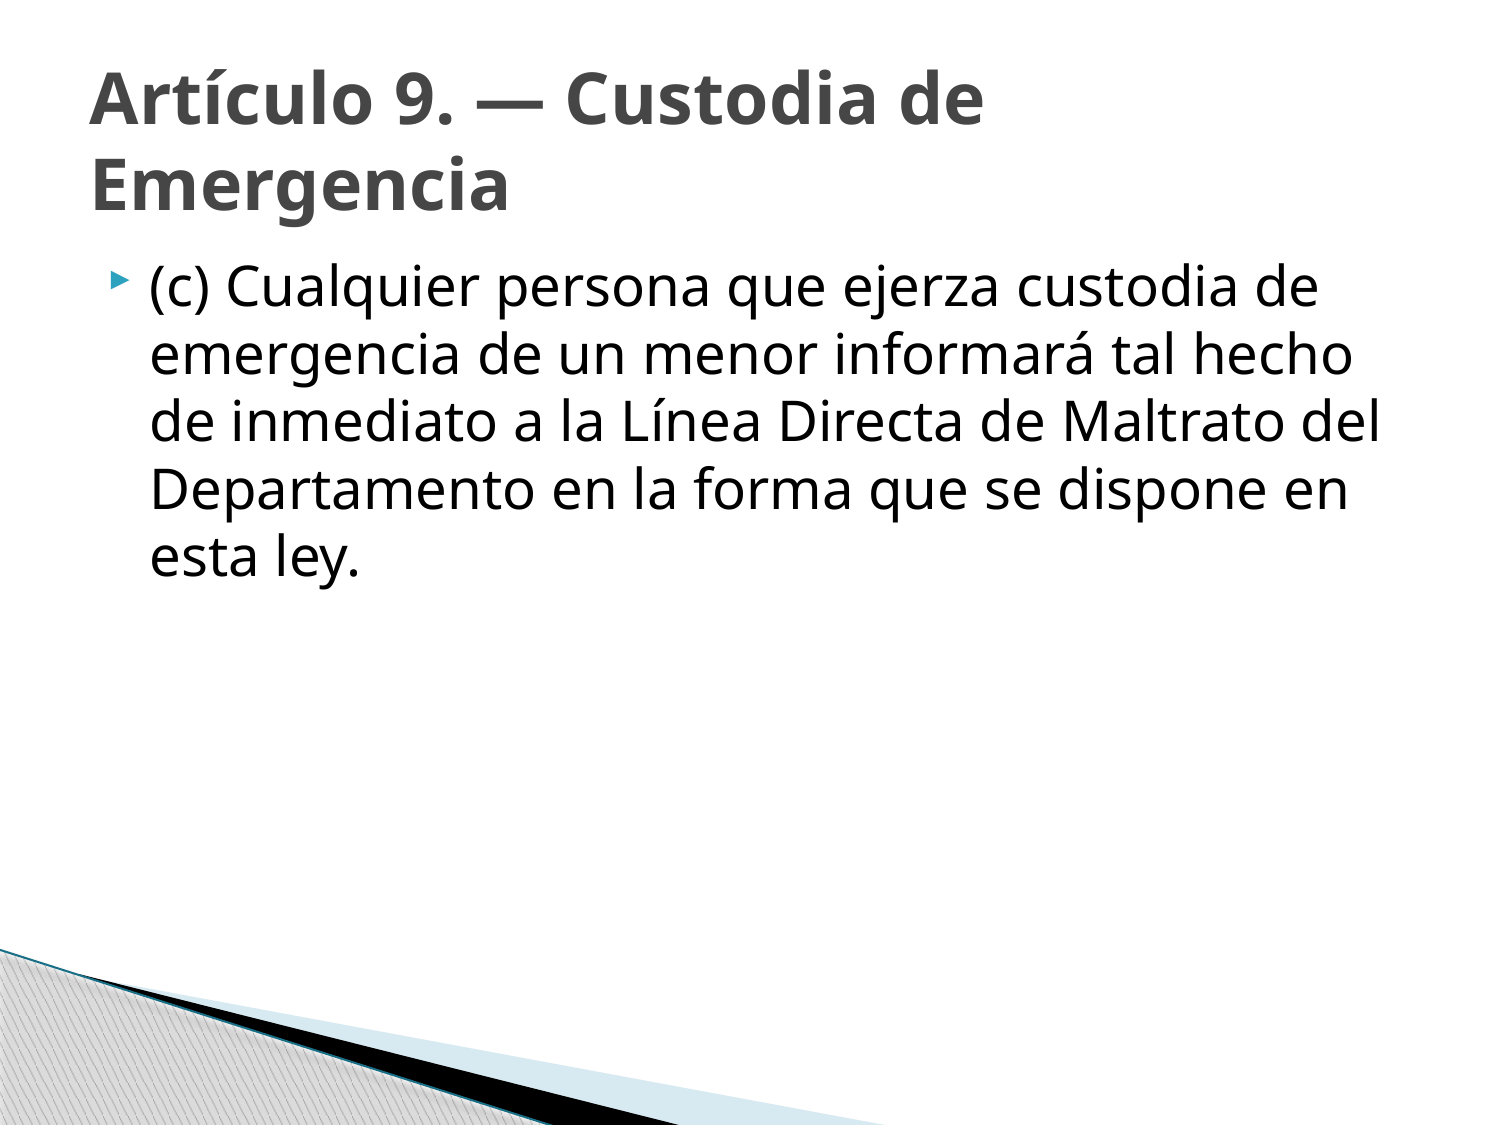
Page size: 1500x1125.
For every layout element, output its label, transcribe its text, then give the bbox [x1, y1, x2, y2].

title Artículo 9. — Custodia de Emergencia [75, 45, 1425, 233]
list (c) Cualquier persona que ejerza custodia de emergencia de un menor informará tal hecho de inmediato a la Línea Directa de Maltrato del Departamento en la forma que se dispone en esta ley. [75, 243, 1425, 986]
